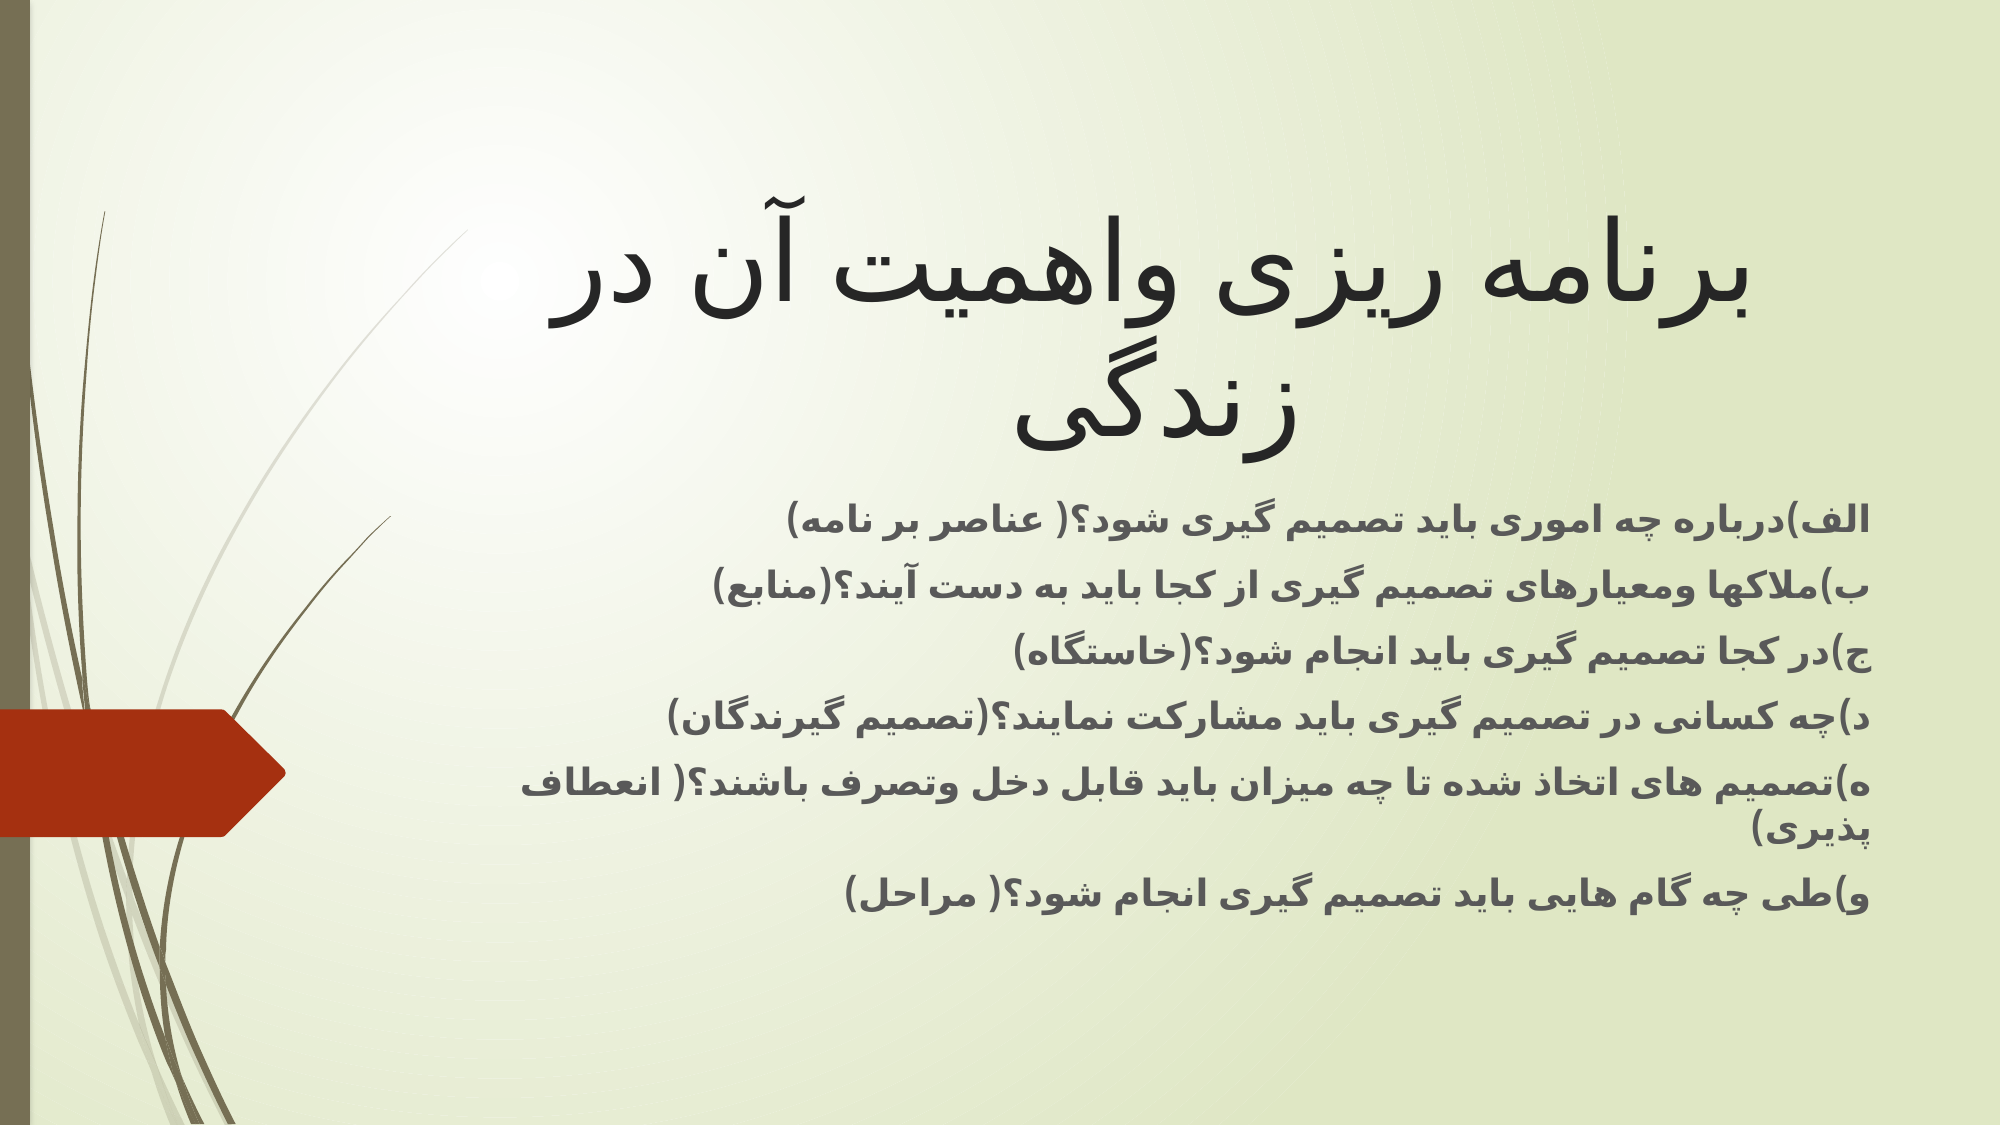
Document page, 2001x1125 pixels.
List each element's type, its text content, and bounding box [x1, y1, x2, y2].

title برنامه ریزی واهمیت آن در زندگی [424, 114, 1888, 467]
subtitle الف)درباره چه اموری باید تصمیم گیری شود؟( عناصر بر نامه) ب)ملاکها ومعیارهای تصمیم گیری از کجا باید به دست آیند؟(منابع) ج)در کجا تصمیم گیری باید انجام شود؟(خاستگاه) د)چه کسانی در تصمیم گیری باید مشارکت نمایند؟(تصمیم گیرندگان) ه)تصمیم های اتخاذ شده تا چه میزان باید قابل دخل وتصرف باشند؟( انعطاف پذیری) و)طی چه گام هایی باید تصمیم گیری انجام شود؟( مراحل) [424, 487, 1888, 969]
